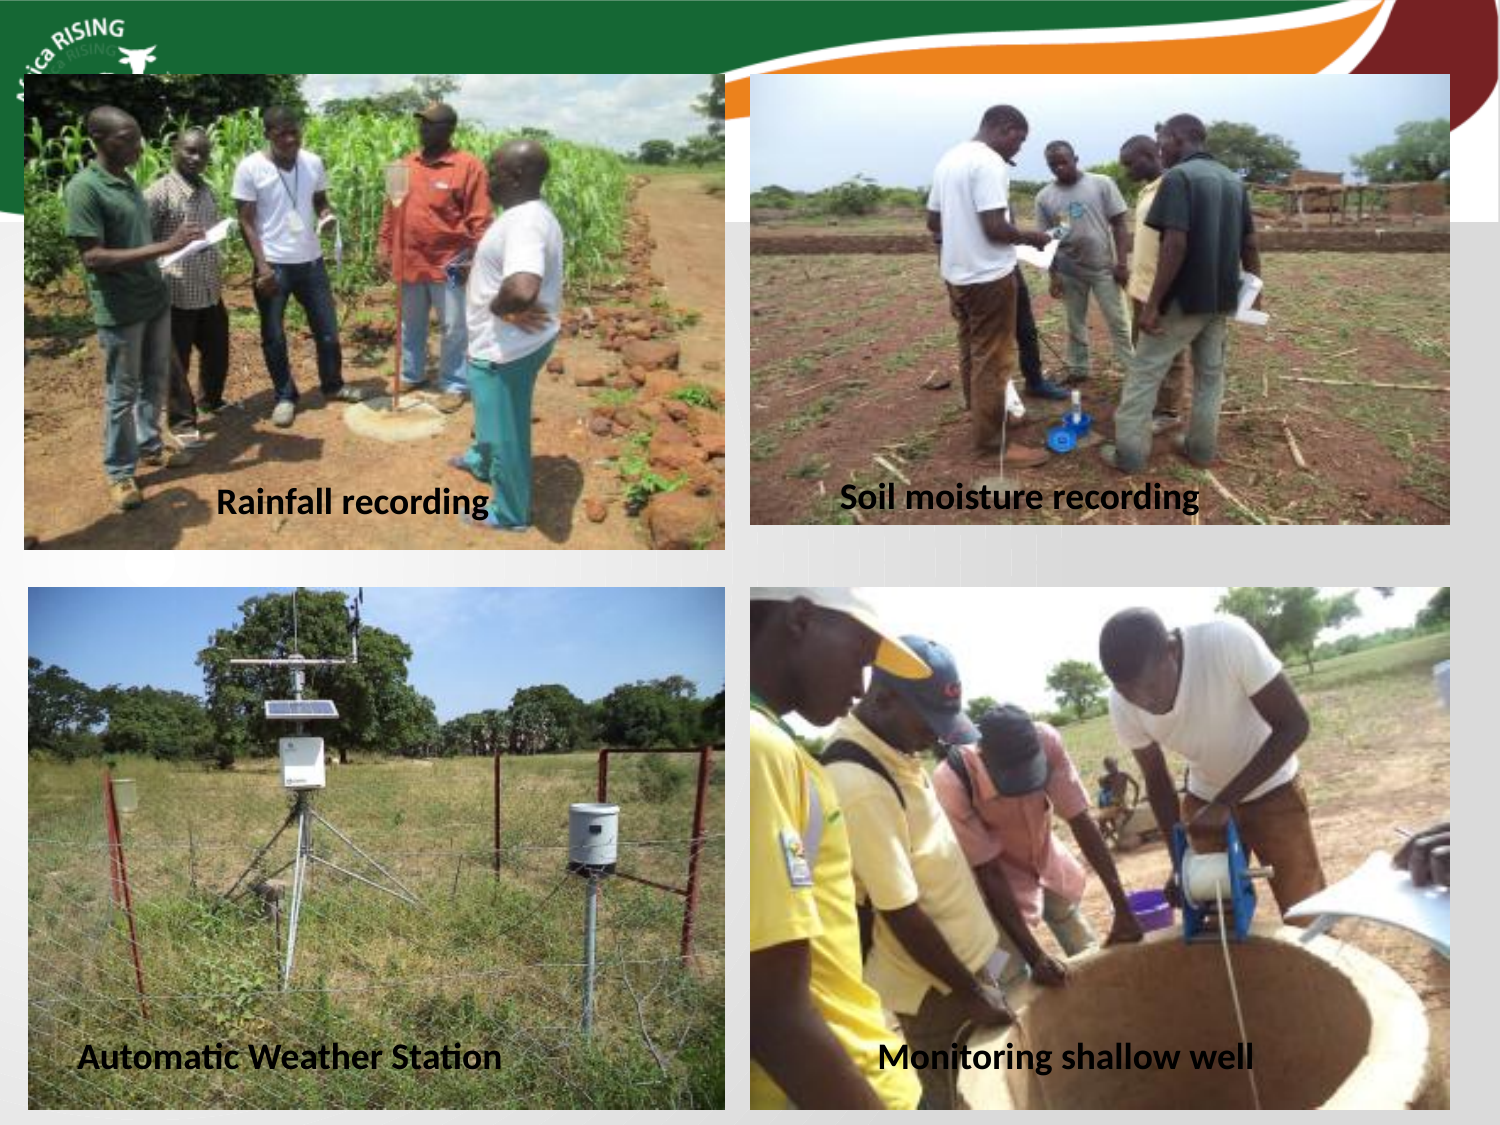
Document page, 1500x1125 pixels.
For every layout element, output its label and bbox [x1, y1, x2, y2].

text_box [24, 74, 1451, 1111]
picture [0, 0, 1499, 222]
